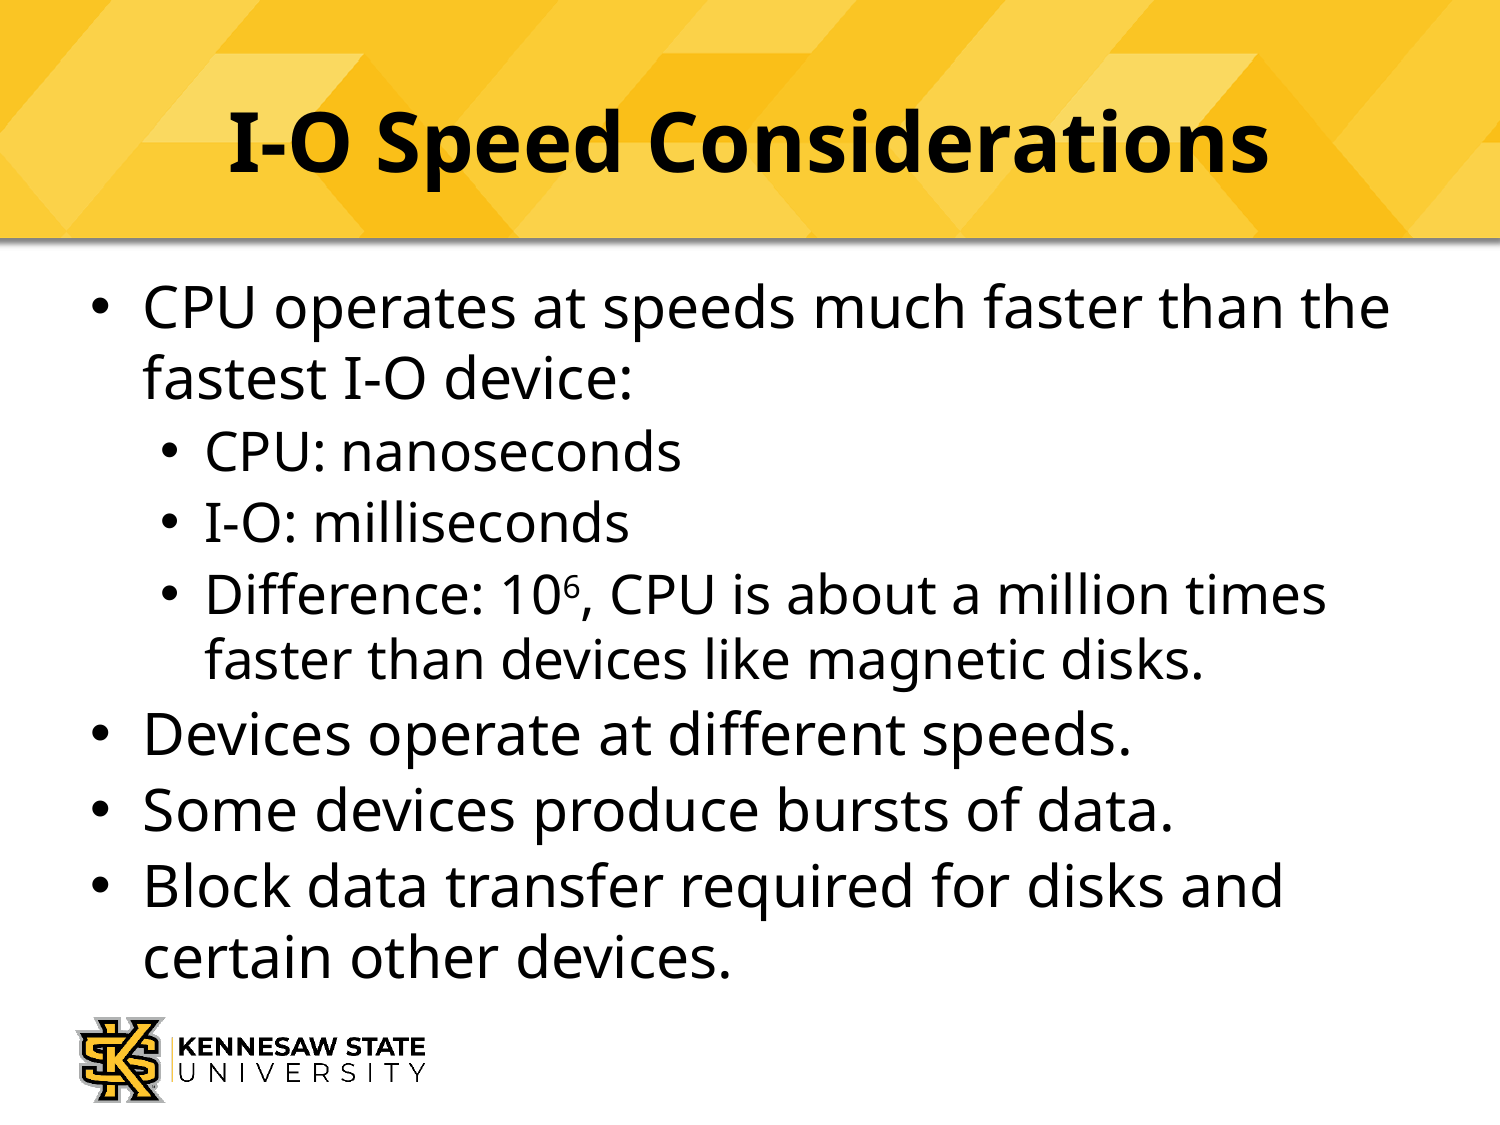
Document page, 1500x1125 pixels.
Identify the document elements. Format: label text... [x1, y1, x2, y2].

list CPU operates at speeds much faster than the fastest I-O device: CPU: nanoseconds I-O: milliseconds Difference: 106, CPU is about a million times faster than devices like magnetic disks. Devices operate at different speeds. Some devices produce bursts of data. Block data transfer required for disks and certain other devices. [75, 262, 1425, 1005]
title I-O Speed Considerations [75, 45, 1425, 233]
picture [75, 1017, 425, 1103]
picture [0, 0, 1500, 251]
